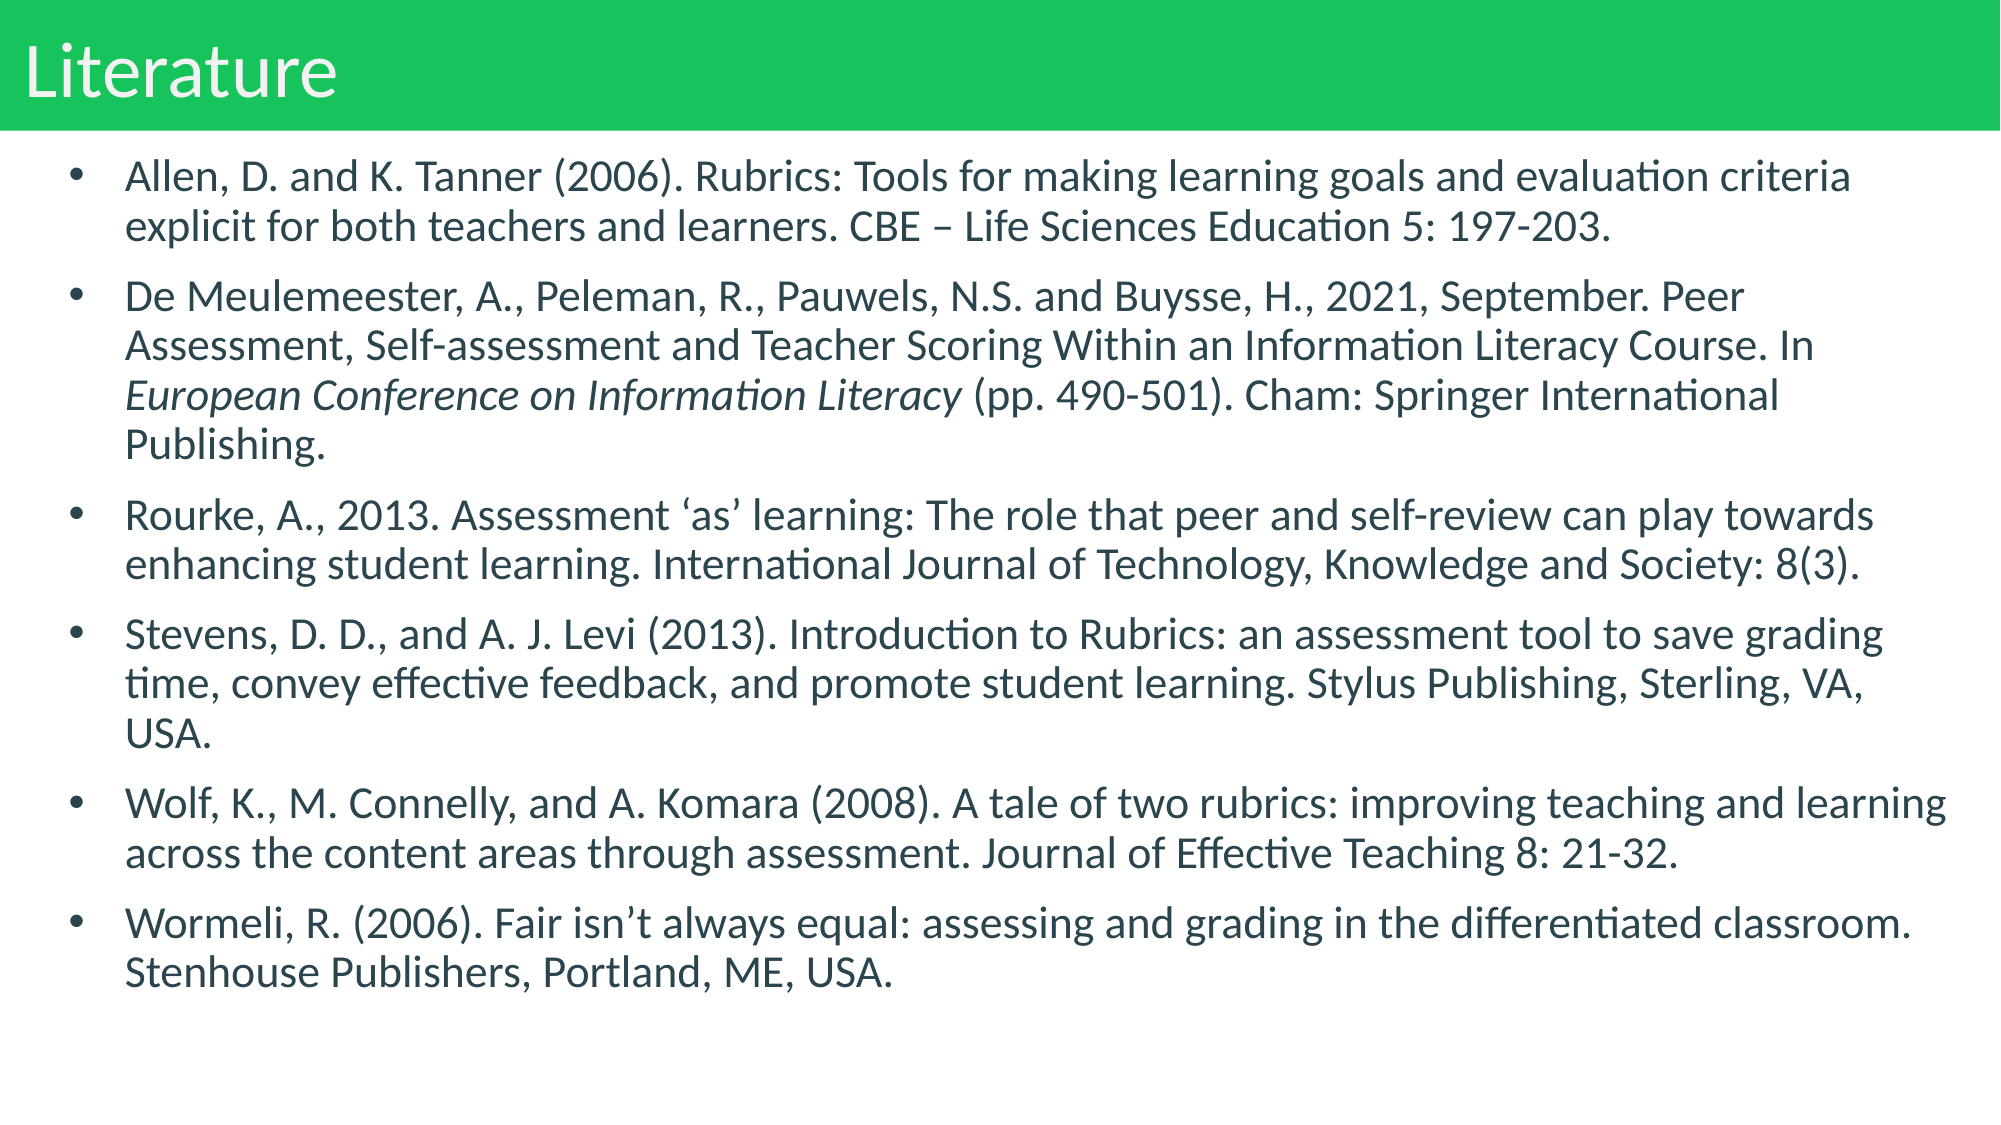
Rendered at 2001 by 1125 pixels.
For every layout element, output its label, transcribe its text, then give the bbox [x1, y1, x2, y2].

list Allen, D. and K. Tanner (2006). Rubrics: Tools for making learning goals and evaluation criteria explicit for both teachers and learners. CBE – Life Sciences Education 5: 197-203. De Meulemeester, A., Peleman, R., Pauwels, N.S. and Buysse, H., 2021, September. Peer Assessment, Self-assessment and Teacher Scoring Within an Information Literacy Course. In European Conference on Information Literacy (pp. 490-501). Cham: Springer International Publishing. Rourke, A., 2013. Assessment ‘as’ learning: The role that peer and self-review can play towards enhancing student learning. International Journal of Technology, Knowledge and Society: 8(3). Stevens, D. D., and A. J. Levi (2013). Introduction to Rubrics: an assessment tool to save grading time, convey effective feedback, and promote student learning. Stylus Publishing, Sterling, VA, USA. Wolf, K., M. Connelly, and A. Komara (2008). A tale of two rubrics: improving teaching and learning across the content areas through assessment. Journal of Effective Teaching 8: 21-32. Wormeli, R. (2006). Fair isn’t always equal: assessing and grading in the differentiated classroom. Stenhouse Publishers, Portland, ME, USA. [16, 144, 1976, 1108]
title Literature [16, 13, 1976, 131]
